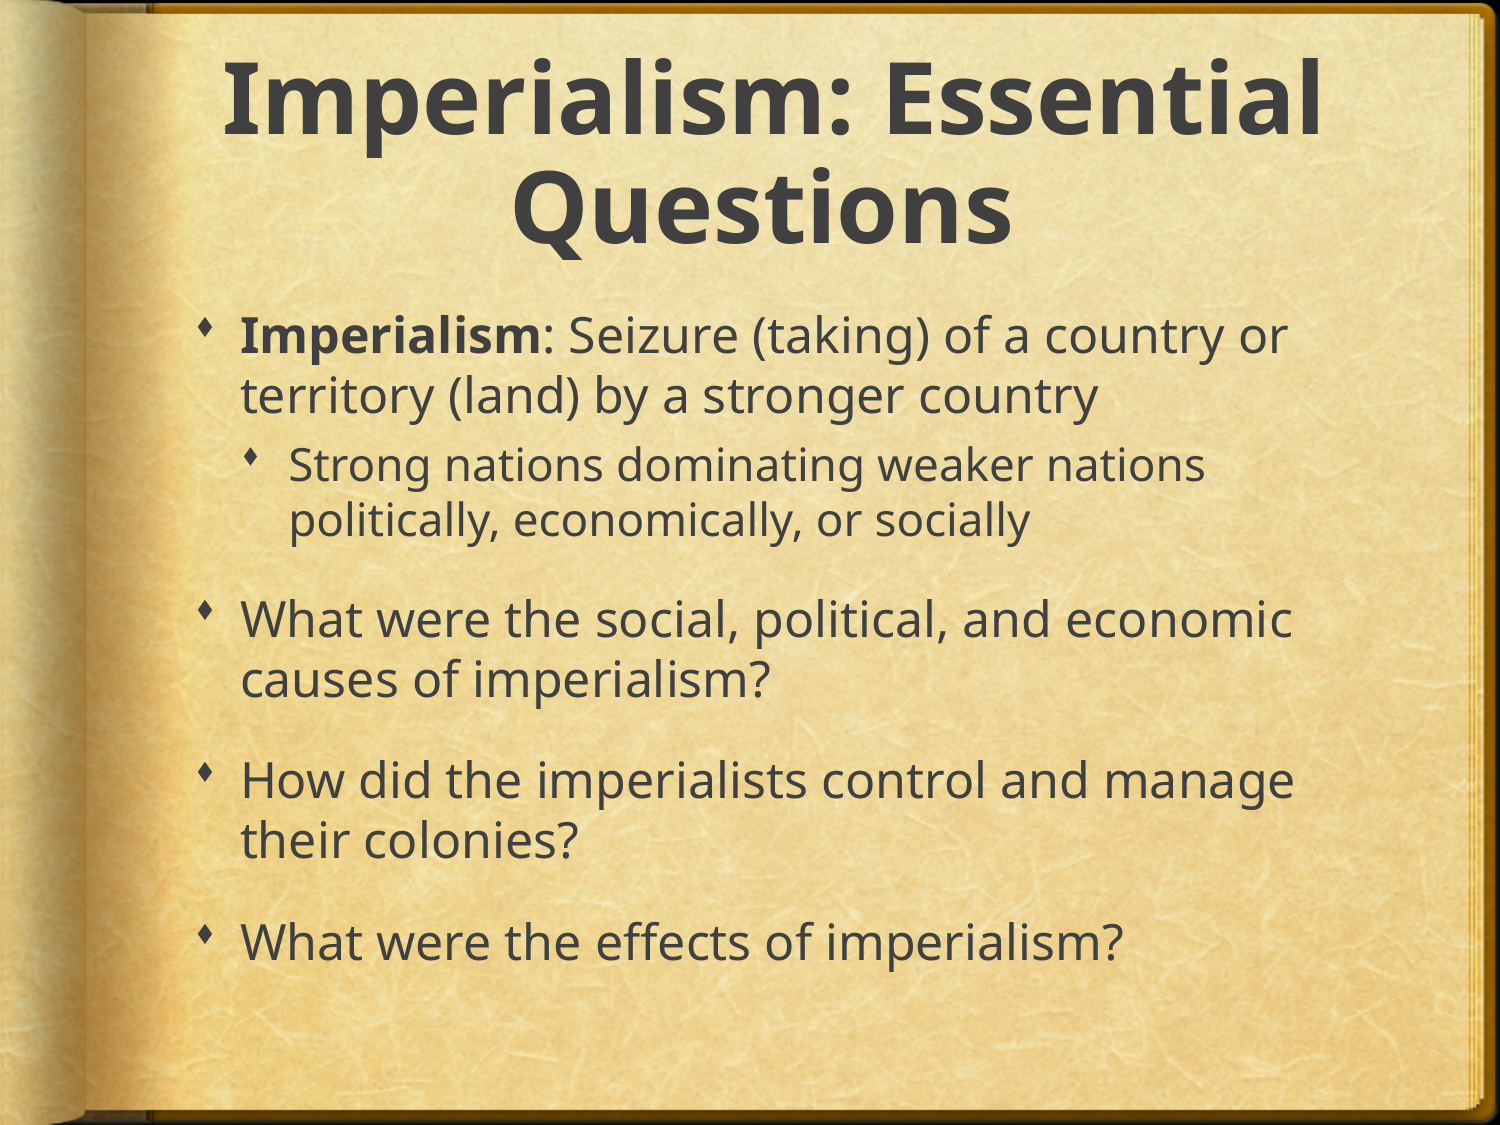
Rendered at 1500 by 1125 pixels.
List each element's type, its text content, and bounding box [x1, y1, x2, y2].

picture [0, 0, 1500, 1125]
title Imperialism: Essential Questions [178, 45, 1372, 265]
list Imperialism: Seizure (taking) of a country or territory (land) by a stronger country Strong nations dominating weaker nations politically, economically, or socially What were the social, political, and economic causes of imperialism? How did the imperialists control and manage their colonies? What were the effects of imperialism? [178, 295, 1372, 1005]
